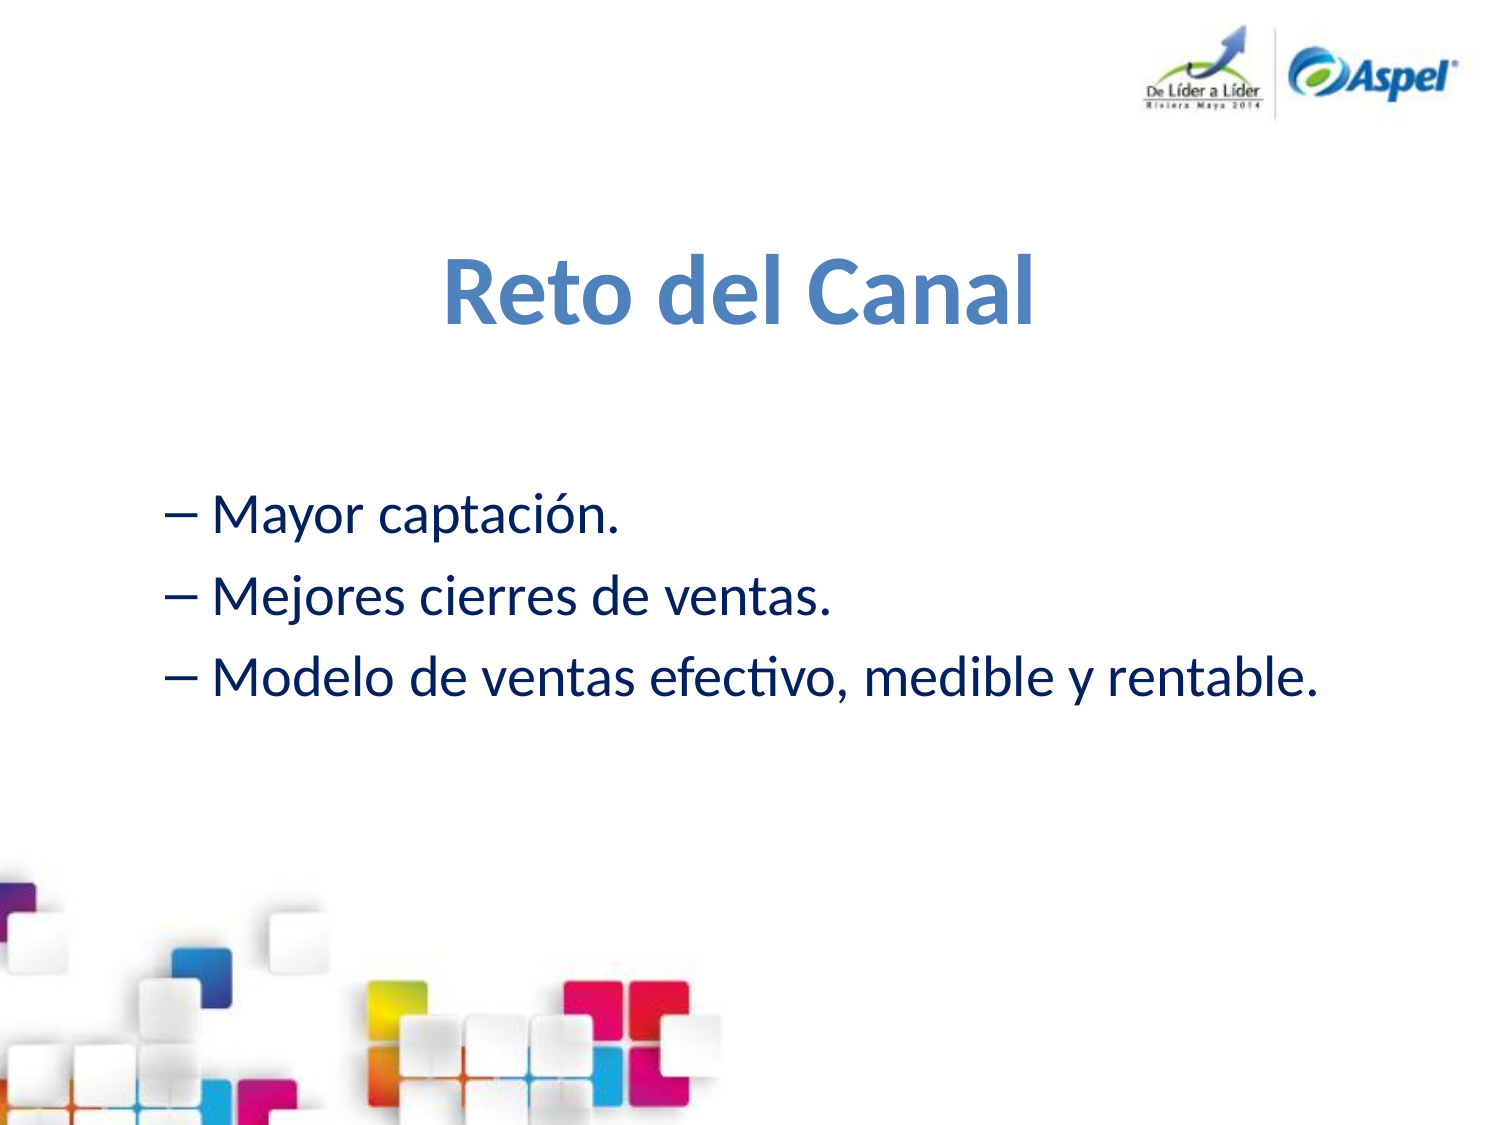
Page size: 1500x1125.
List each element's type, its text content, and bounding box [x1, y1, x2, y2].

picture [0, 834, 1500, 1125]
title Reto del Canal [76, 160, 1427, 409]
list Mayor captación. Mejores cierres de ventas. Modelo de ventas efectivo, medible y rentable. [75, 468, 1425, 1005]
picture [377, 0, 1500, 134]
